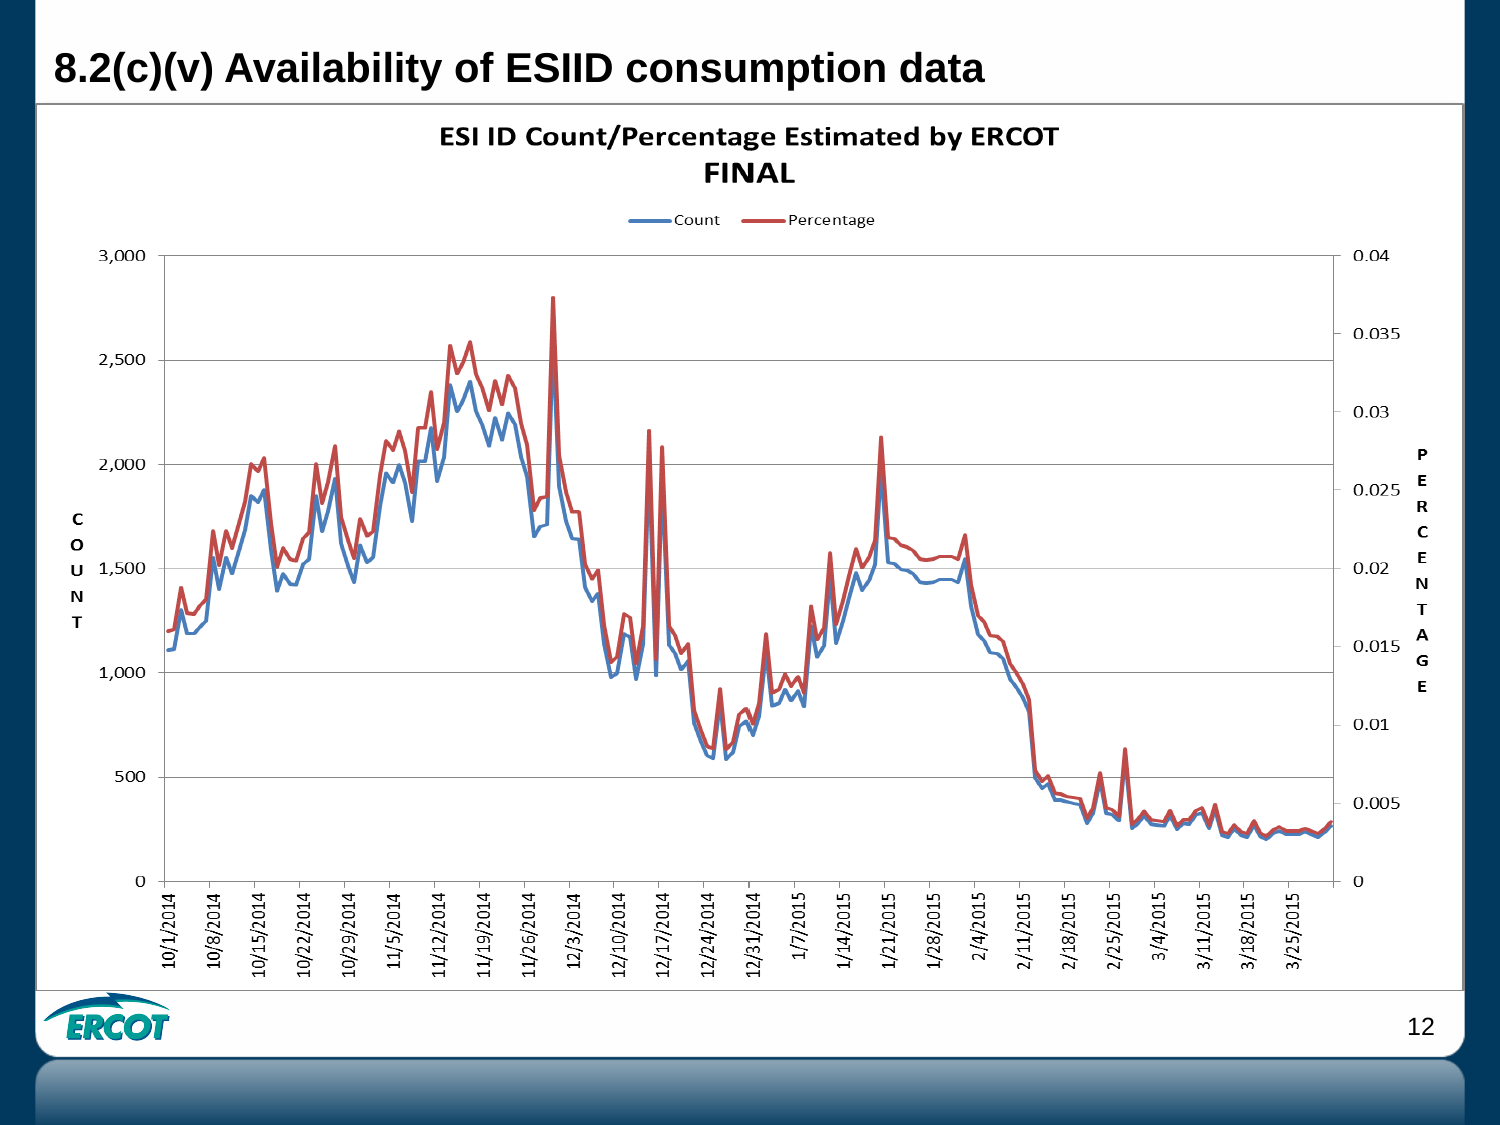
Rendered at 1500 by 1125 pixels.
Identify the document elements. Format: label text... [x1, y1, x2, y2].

title 8.2(c)(v) Availability of ESIID consumption data [38, 27, 1427, 101]
picture [35, 0, 1465, 1125]
